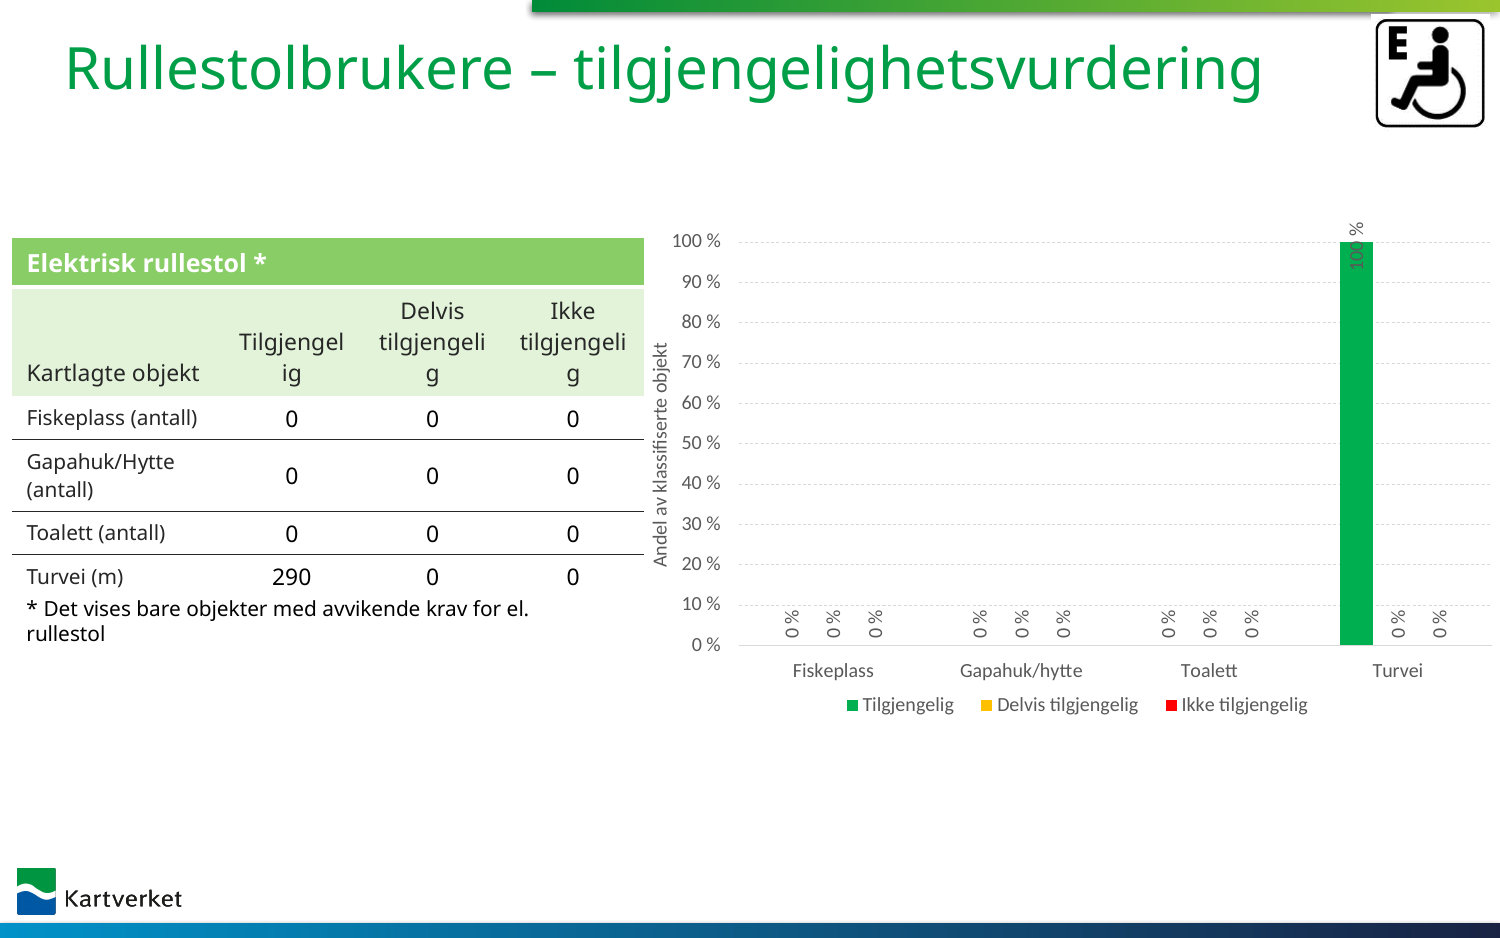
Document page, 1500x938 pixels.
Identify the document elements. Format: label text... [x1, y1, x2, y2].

text_box Rullestolbrukere – tilgjengelighetsvurdering [49, 12, 1372, 109]
table_cell Delvis tilgjengelig [362, 289, 503, 396]
table_cell 0 [362, 396, 503, 439]
table_cell 0 [362, 440, 503, 511]
table_cell Turvei (m) [12, 555, 222, 588]
picture [643, 218, 1500, 728]
table_cell Ikke tilgjengelig [503, 289, 638, 396]
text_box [1371, 13, 1491, 133]
table_header Elektrisk rullestol * [12, 238, 638, 285]
table_cell 0 [362, 555, 503, 588]
table_cell 0 [222, 440, 362, 511]
table_cell 0 [222, 512, 362, 554]
table_cell Fiskeplass (antall) [12, 396, 222, 439]
table_cell 0 [503, 440, 638, 511]
table_cell 0 [503, 512, 638, 554]
table_cell Toalett (antall) [12, 512, 222, 554]
table_cell Gapahuk/Hytte (antall) [12, 440, 222, 511]
table_cell 0 [222, 396, 362, 439]
table_cell 0 [503, 396, 638, 439]
table_cell 290 [222, 555, 362, 588]
table_cell 0 [503, 555, 638, 598]
text_box * Det vises bare objekter med avvikende krav for el. rullestol [11, 588, 597, 653]
table_cell Kartlagte objekt [12, 289, 222, 396]
table_cell 0 [362, 512, 503, 554]
table_cell Tilgjengelig [222, 289, 362, 396]
